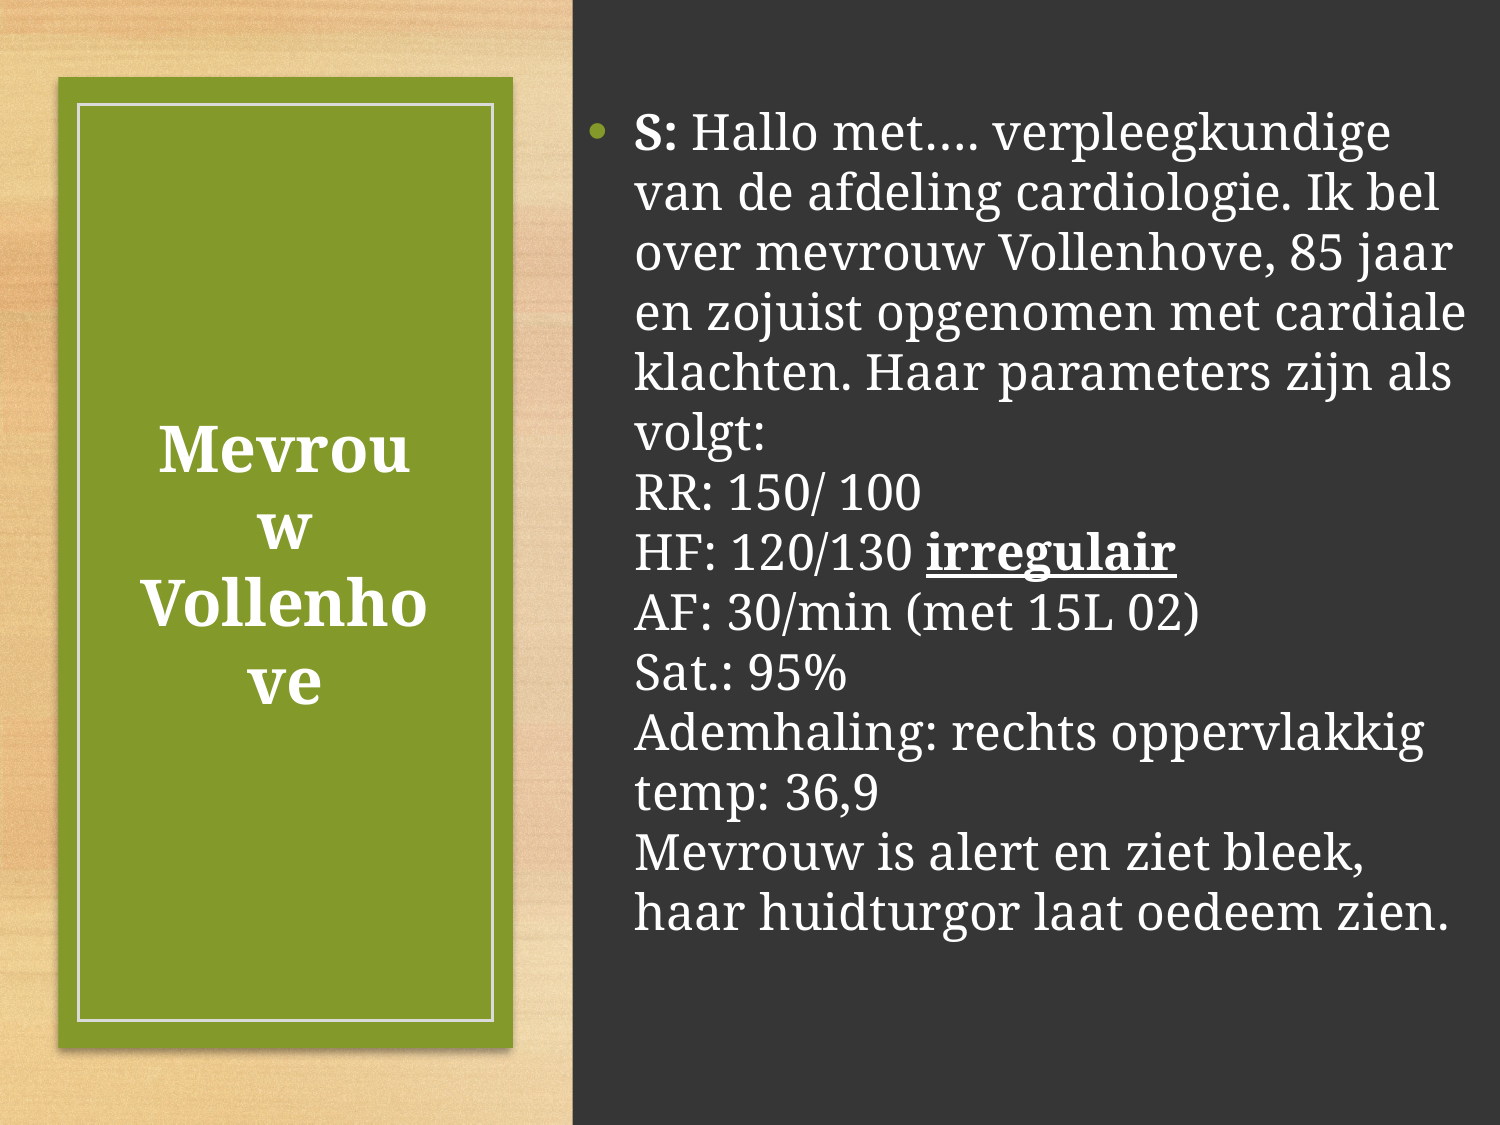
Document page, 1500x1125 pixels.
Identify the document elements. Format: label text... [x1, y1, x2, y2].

title Mevrouw Vollenhove [117, 156, 454, 968]
text_box [571, 0, 1500, 1125]
text_box [57, 76, 514, 1049]
text_box [0, 0, 571, 1125]
list S: Hallo met…. verpleegkundige van de afdeling cardiologie. Ik bel over mevrouw Vollenhove, 85 jaar en zojuist opgenomen met cardiale klachten. Haar parameters zijn als volgt: RR: 150/ 100 HF: 120/130 irregulair AF: 30/min (met 15L 02) Sat.: 95% Ademhaling: rechts oppervlakkig temp: 36,9 Mevrouw is alert en ziet bleek, haar huidturgor laat oedeem zien. [572, 77, 1500, 964]
text_box [78, 103, 493, 1021]
